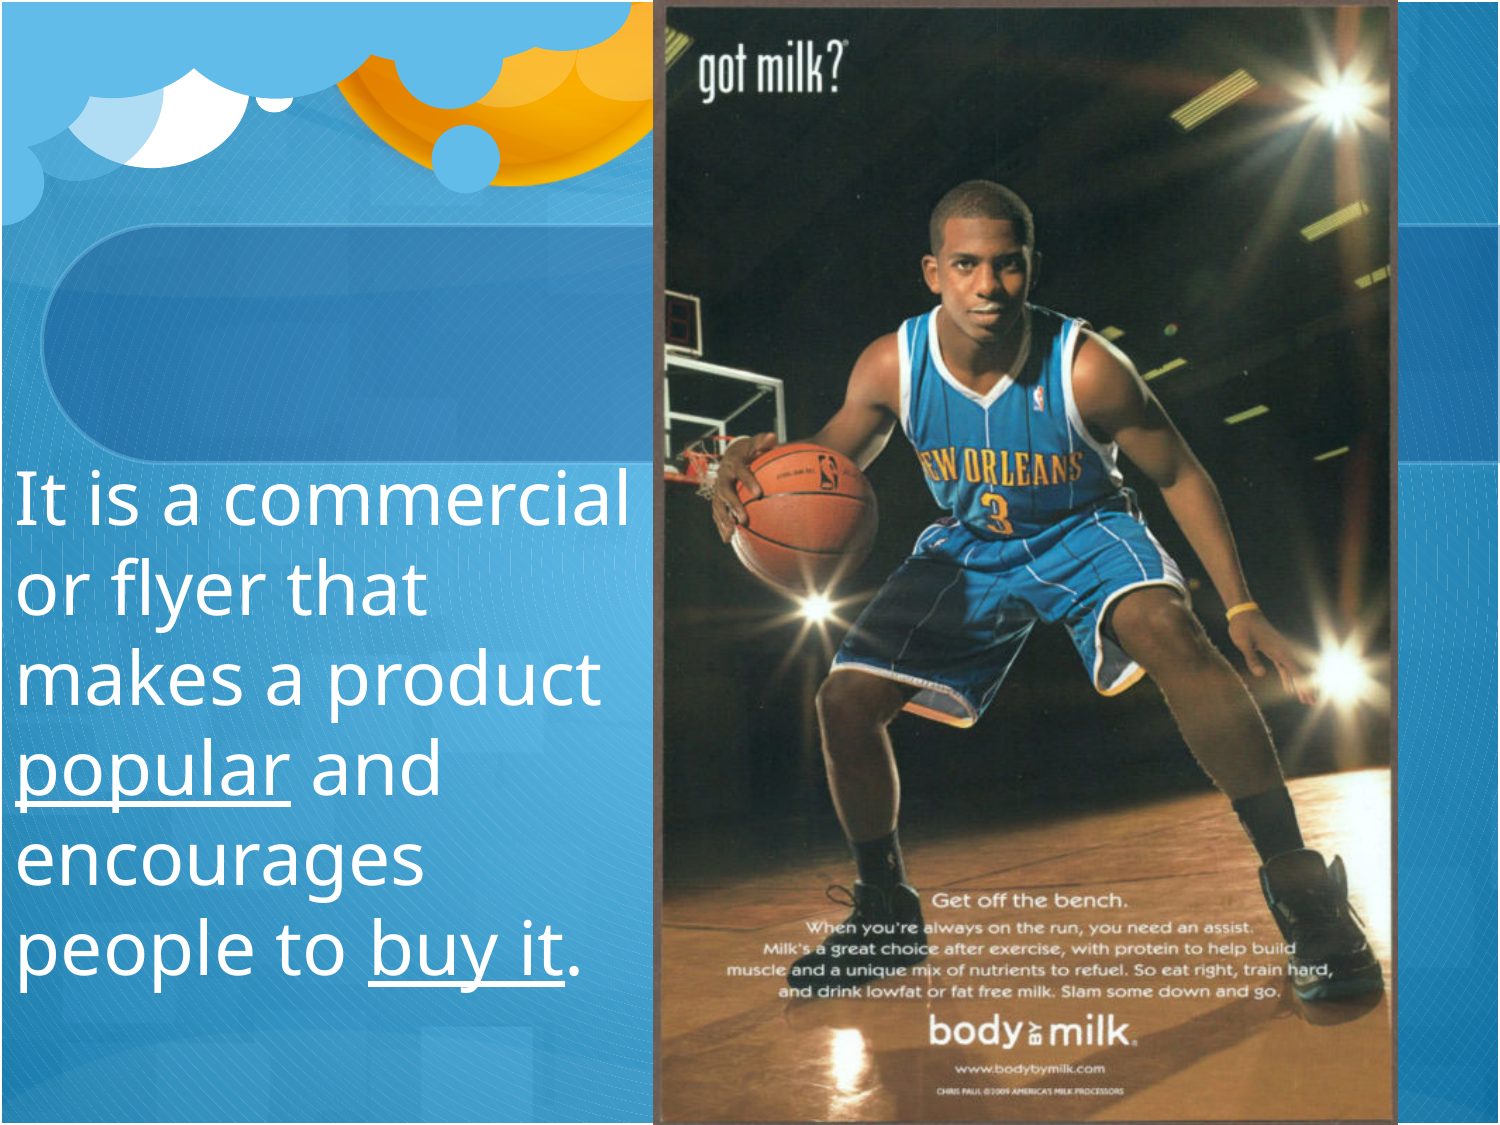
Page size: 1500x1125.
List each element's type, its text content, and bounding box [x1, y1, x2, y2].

text_box It is a commercial or flyer that makes a product popular and encourages people to buy it. [0, 443, 650, 1125]
picture [2, 0, 1498, 1125]
text_box What is being advertised? How do you know? [39, 222, 648, 443]
